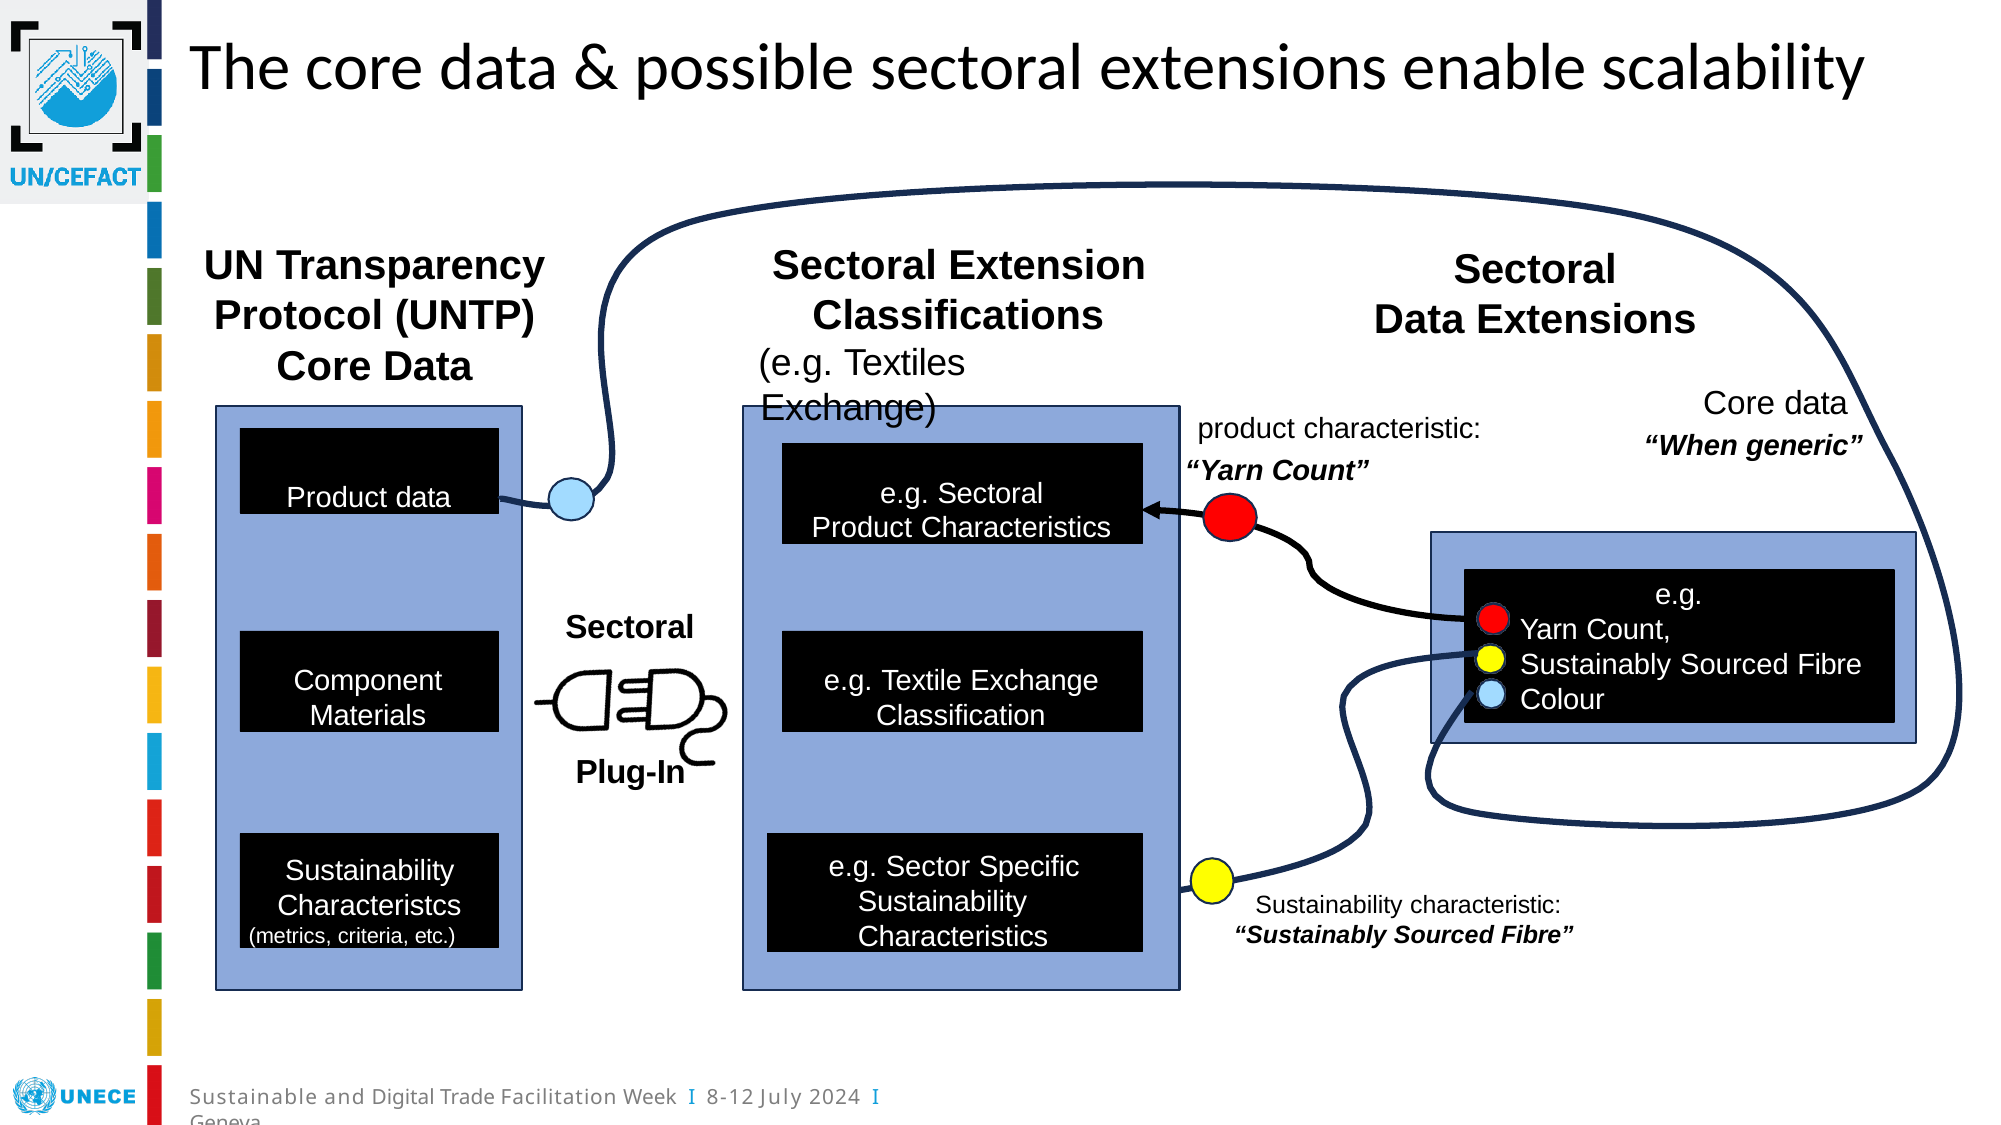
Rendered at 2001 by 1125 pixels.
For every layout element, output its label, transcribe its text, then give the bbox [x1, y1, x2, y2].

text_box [496, 181, 1963, 830]
text_box Sustainability characteristic: “Sustainably Sourced Fibre” [1231, 886, 1577, 949]
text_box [1510, 830, 1918, 835]
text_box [214, 405, 524, 991]
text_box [742, 835, 1181, 991]
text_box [0, 0, 163, 1125]
text_box UN Transparency Protocol (UNTP) Core Data [200, 235, 496, 389]
title The core data & possible sectoral extensions enable scalability [187, 0, 1946, 158]
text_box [1176, 830, 1510, 905]
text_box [522, 830, 1176, 835]
text_box Sustainable and Digital Trade Facilitation Week I 8-12 July 2024 I Geneva [187, 1083, 895, 1125]
